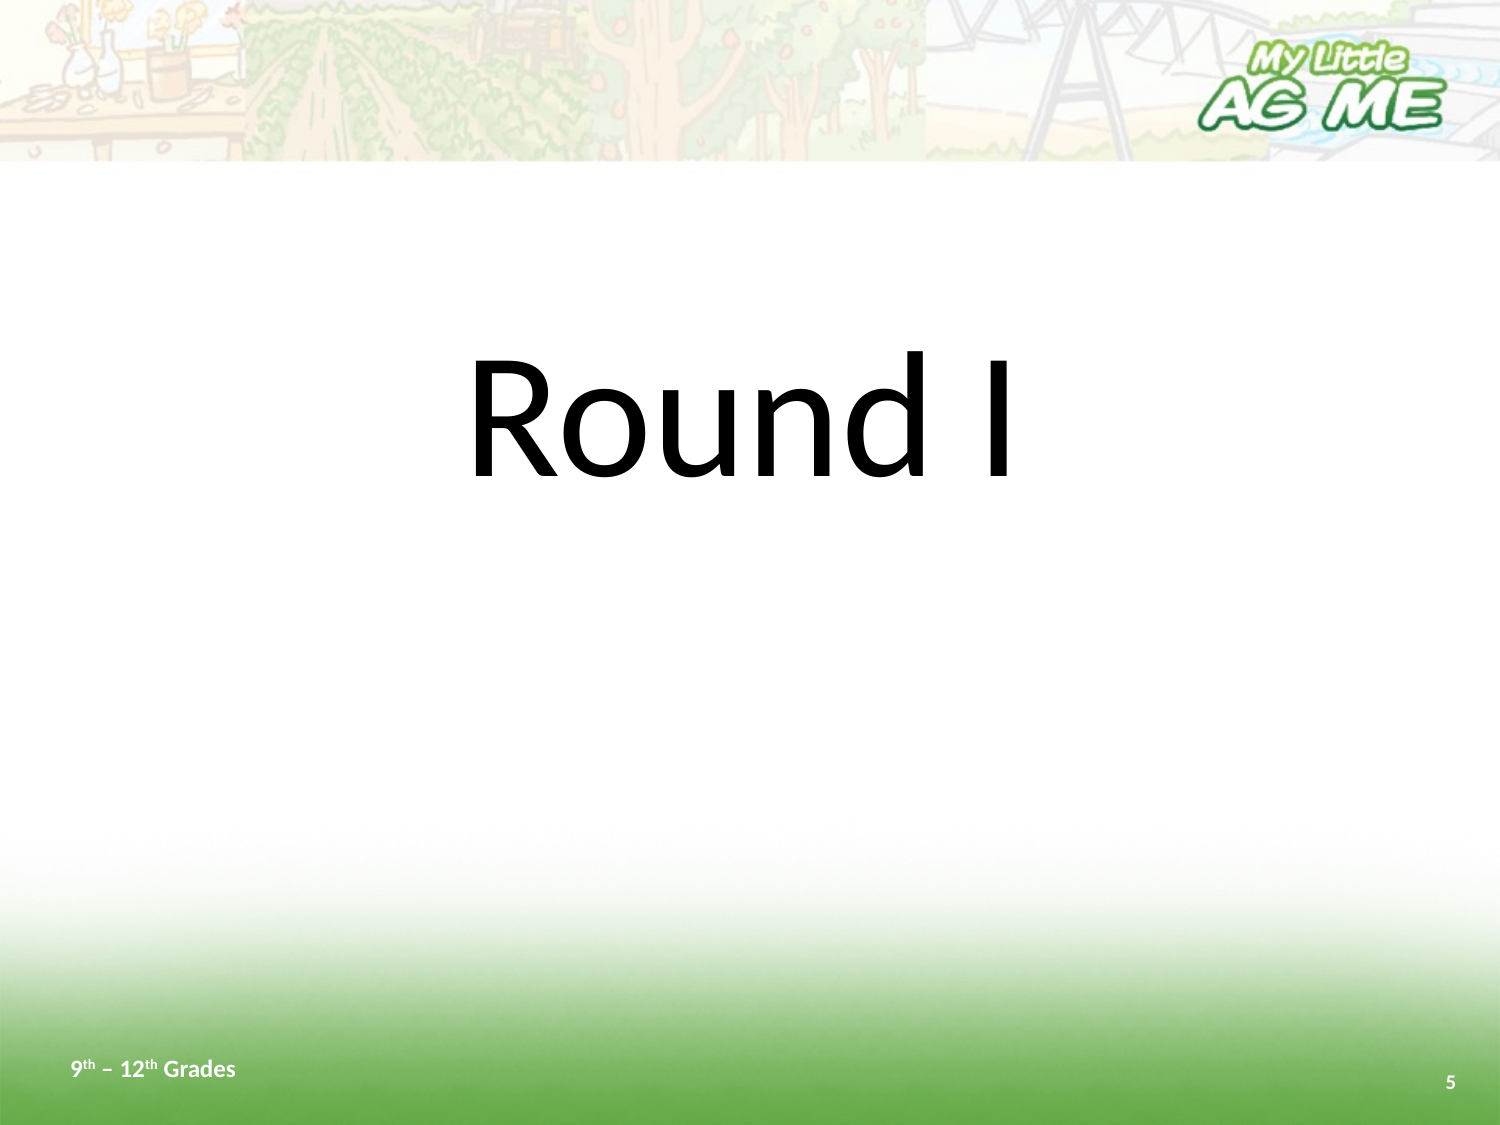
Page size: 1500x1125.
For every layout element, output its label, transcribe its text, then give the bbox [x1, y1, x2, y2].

picture [0, 0, 1500, 1125]
text_box Round I [133, 289, 1352, 520]
